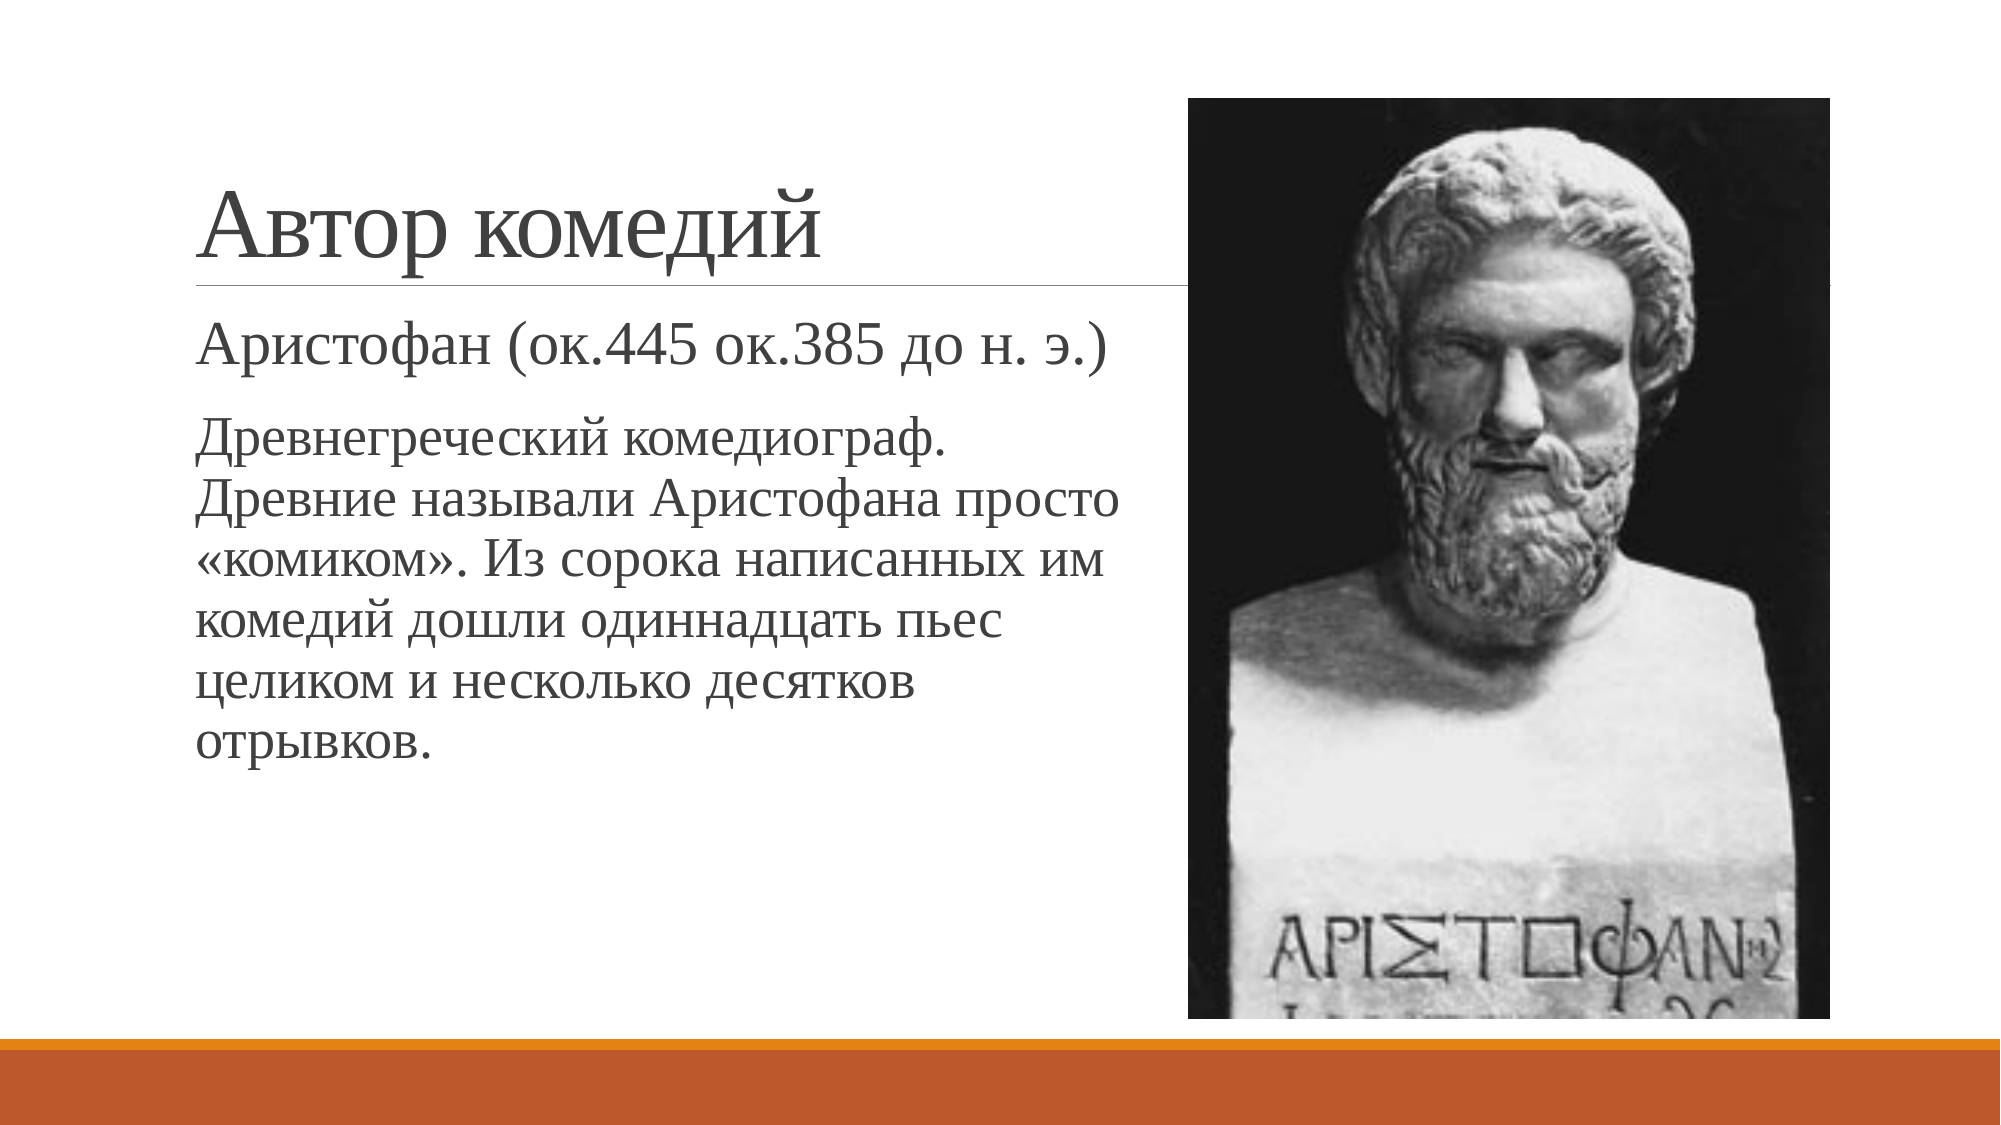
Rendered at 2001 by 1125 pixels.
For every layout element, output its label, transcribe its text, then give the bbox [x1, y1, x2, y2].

title Автор комедий [180, 47, 1830, 285]
list Аристофан (ок.445 ок.385 до н. э.) Древнегреческий комедиограф. Древние называли Аристофана просто «комиком». Из сорока написанных им комедий дошли одиннадцать пьес целиком и несколько десятков отрывков. [180, 302, 1164, 1019]
picture [1188, 97, 1831, 1019]
